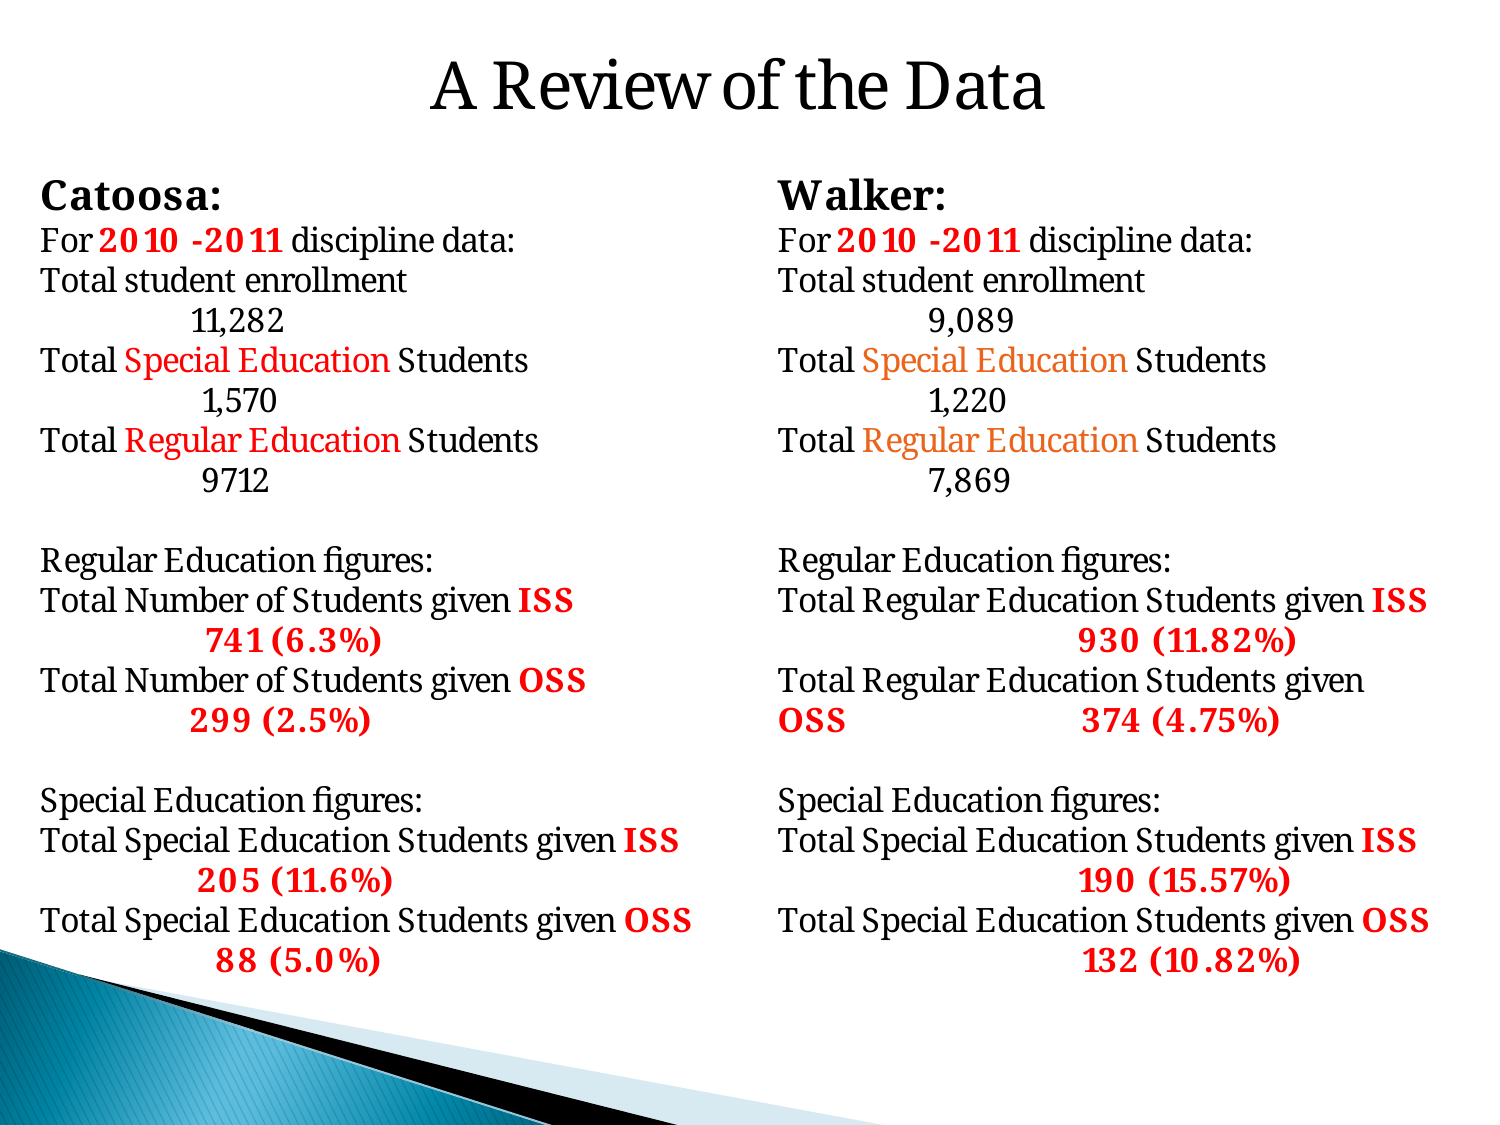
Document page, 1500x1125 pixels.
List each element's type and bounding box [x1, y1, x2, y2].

text_box [0, 0, 1500, 1125]
